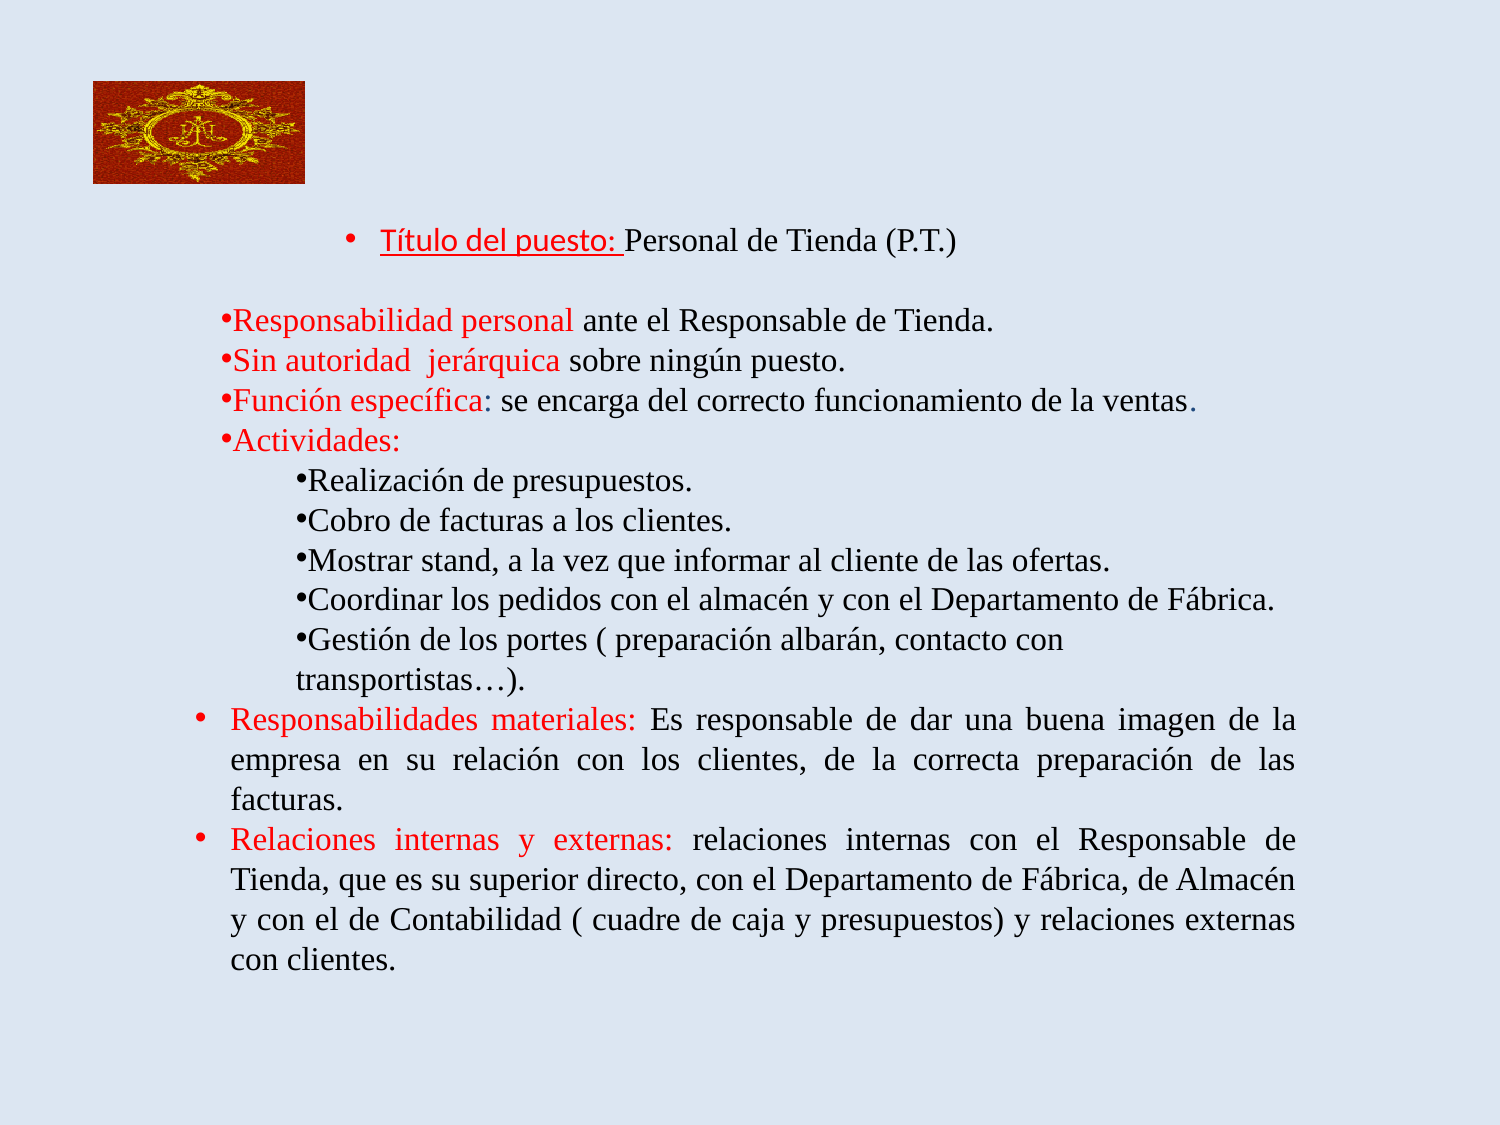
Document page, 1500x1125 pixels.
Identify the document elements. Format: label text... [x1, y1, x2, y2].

text_box Título del puesto: Personal de Tienda (P.T.) Responsabilidad personal ante el Responsable de Tienda. Sin autoridad jerárquica sobre ningún puesto. Función específica: se encarga del correcto funcionamiento de la ventas. Actividades: Realización de presupuestos. Cobro de facturas a los clientes. Mostrar stand, a la vez que informar al cliente de las ofertas. Coordinar los pedidos con el almacén y con el Departamento de Fábrica. Gestión de los portes ( preparación albarán, contacto con transportistas…). Responsabilidades materiales: Es responsable de dar una buena imagen de la empresa en su relación con los clientes, de la correcta preparación de las facturas. Relaciones internas y externas: relaciones internas con el Responsable de Tienda, que es su superior directo, con el Departamento de Fábrica, de Almacén y con el de Contabilidad ( cuadre de caja y presupuestos) y relaciones externas con clientes. [140, 210, 1313, 985]
picture [93, 81, 305, 184]
